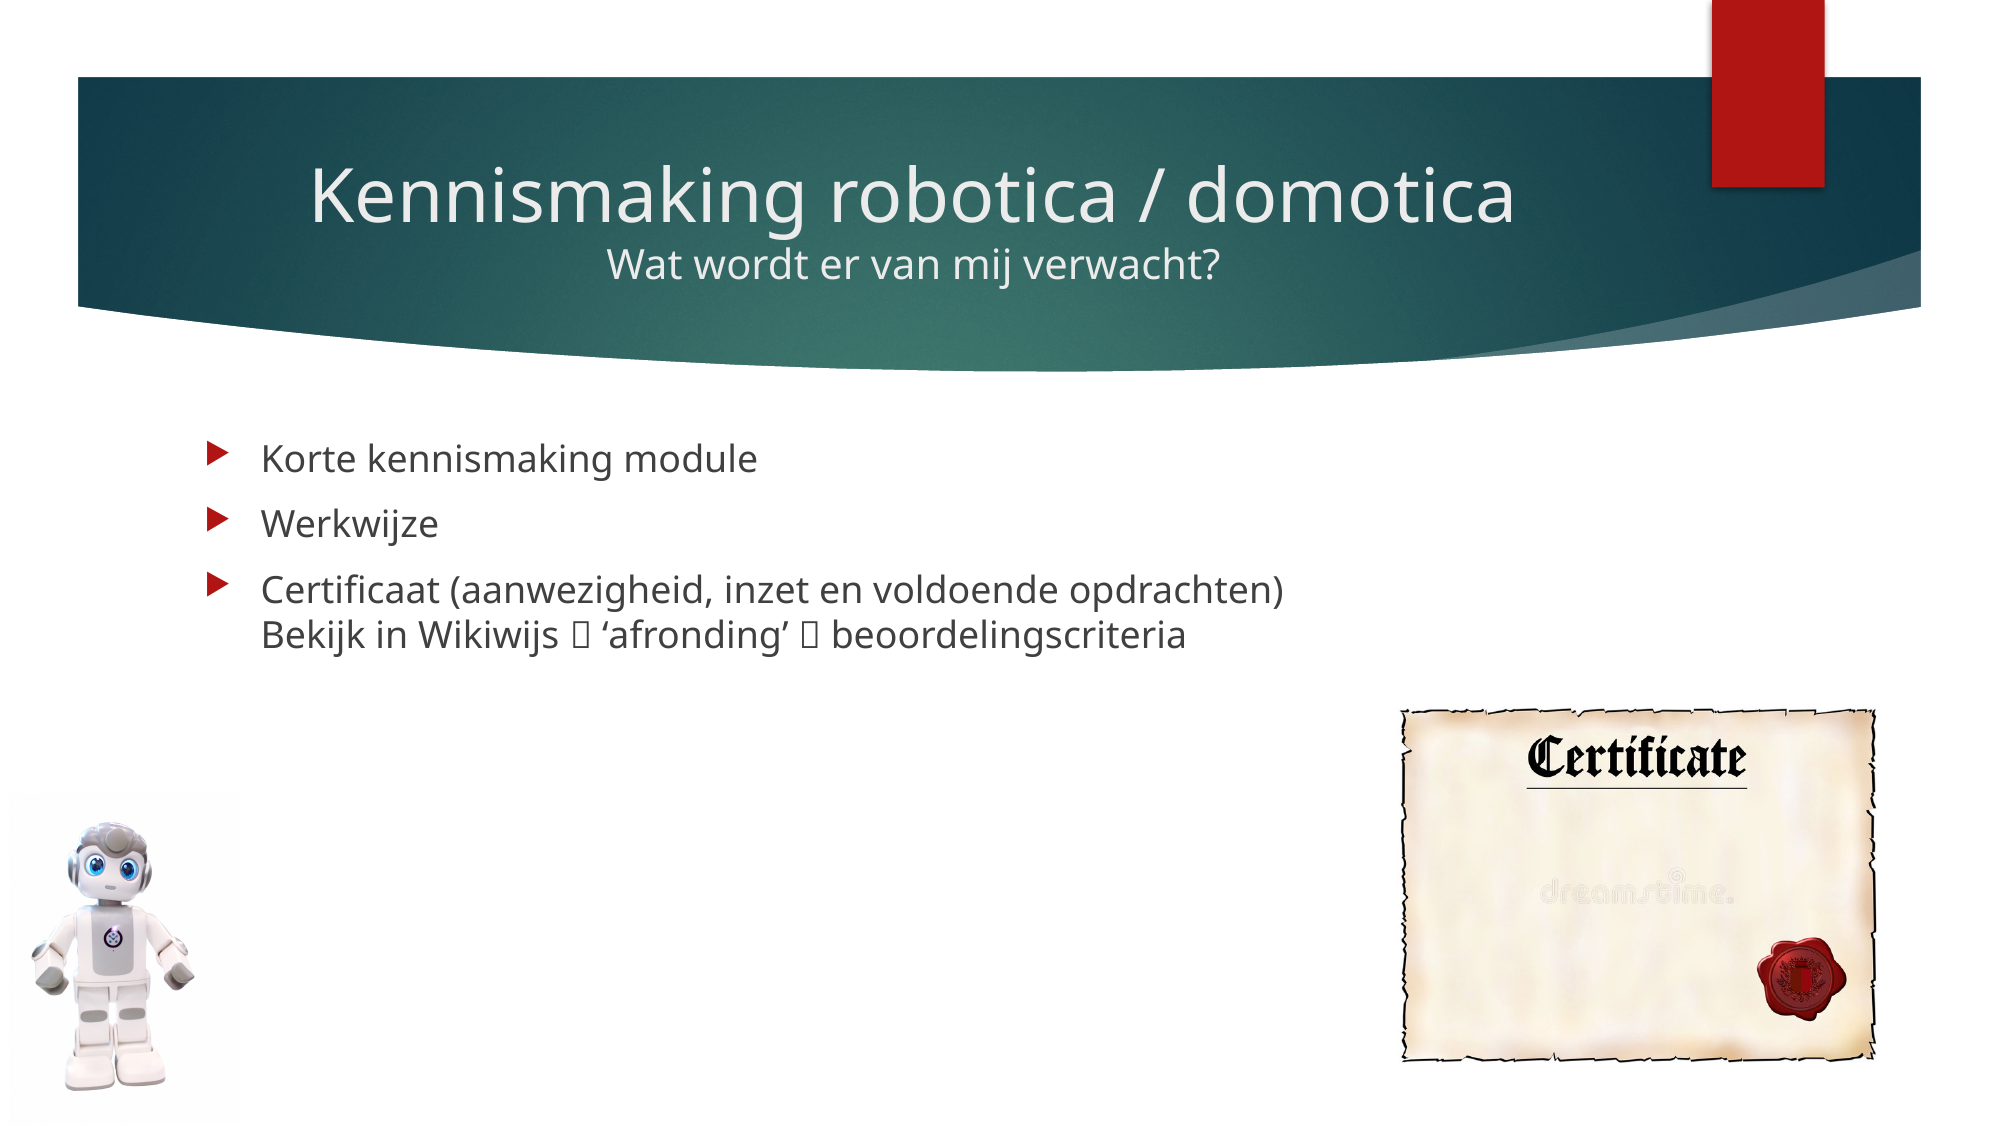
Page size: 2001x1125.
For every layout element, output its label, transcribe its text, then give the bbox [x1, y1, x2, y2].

picture [1387, 706, 1888, 1064]
title Kennismaking robotica / domotica Wat wordt er van mij verwacht? [189, 159, 1638, 276]
list Korte kennismaking module Werkwijze Certificaat (aanwezigheid, inzet en voldoende opdrachten) Bekijk in Wikiwijs  ‘afronding’  beoordelingscriteria [189, 427, 1638, 988]
picture [9, 793, 239, 1125]
